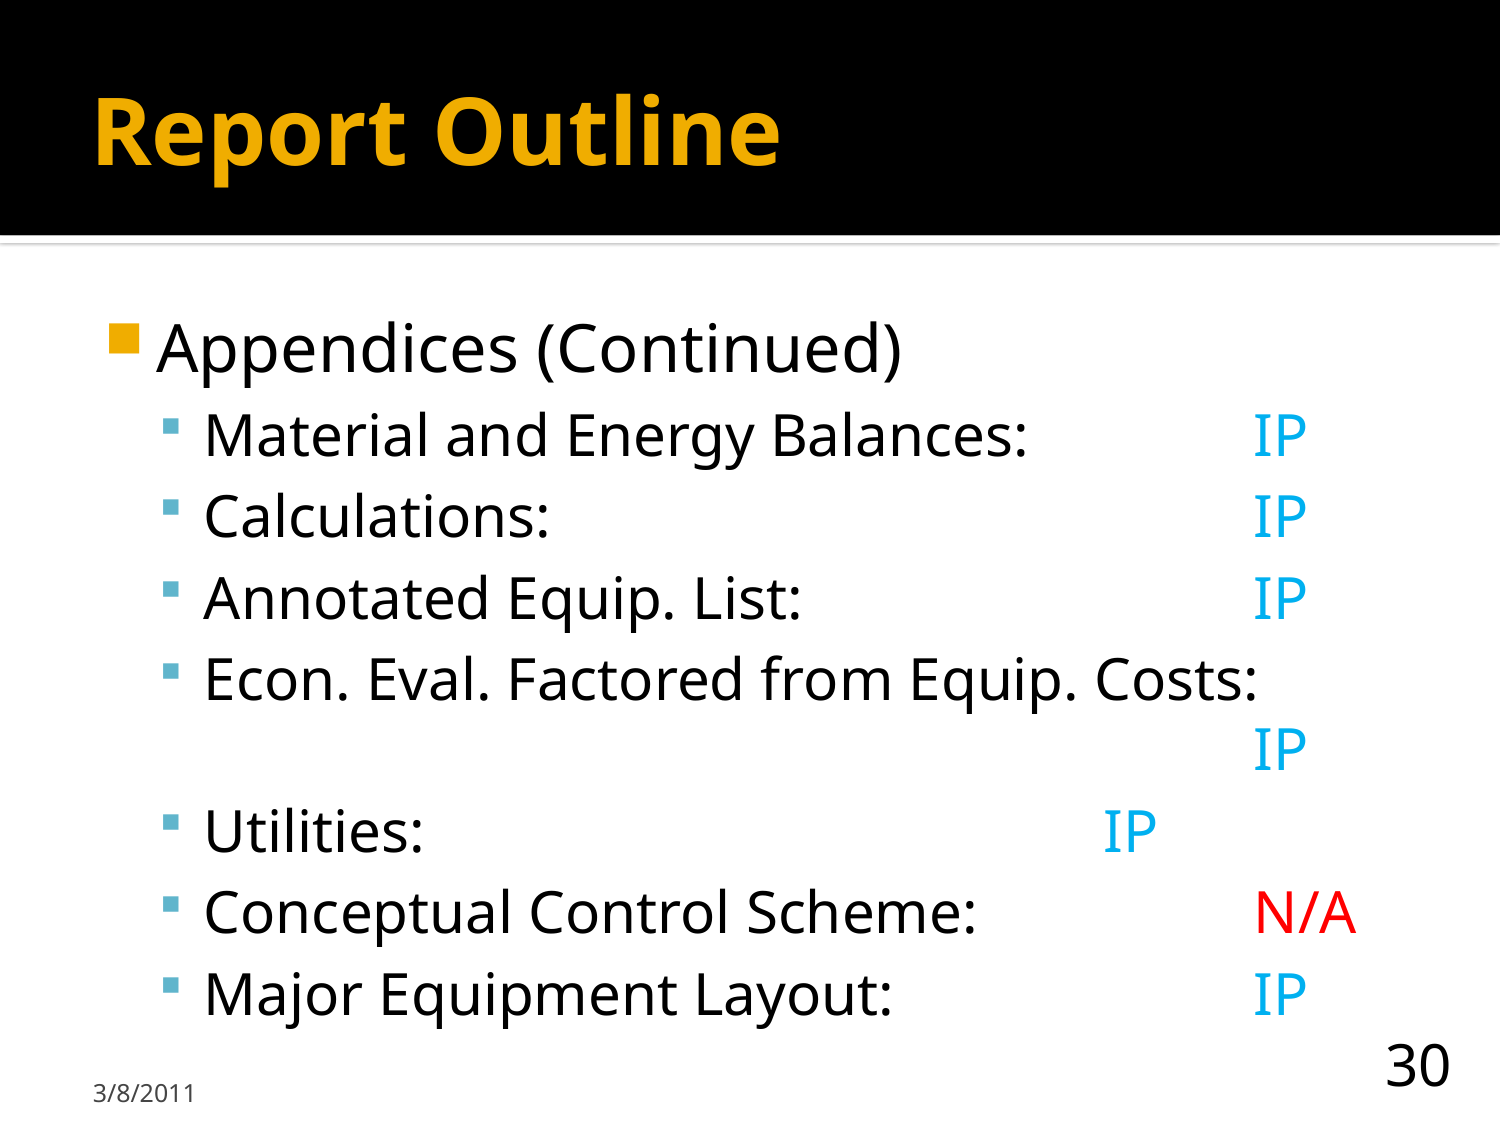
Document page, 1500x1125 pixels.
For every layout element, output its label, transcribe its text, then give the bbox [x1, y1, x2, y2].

title Report Outline [75, 25, 1425, 231]
slide_number 30 [1345, 1062, 1467, 1108]
list Appendices (Continued) Material and Energy Balances: IP Calculations: IP Annotated Equip. List: IP Econ. Eval. Factored from Equip. Costs: IP Utilities: IP Conceptual Control Scheme: N/A Major Equipment Layout: IP [75, 291, 1425, 1050]
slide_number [75, 1062, 425, 1108]
